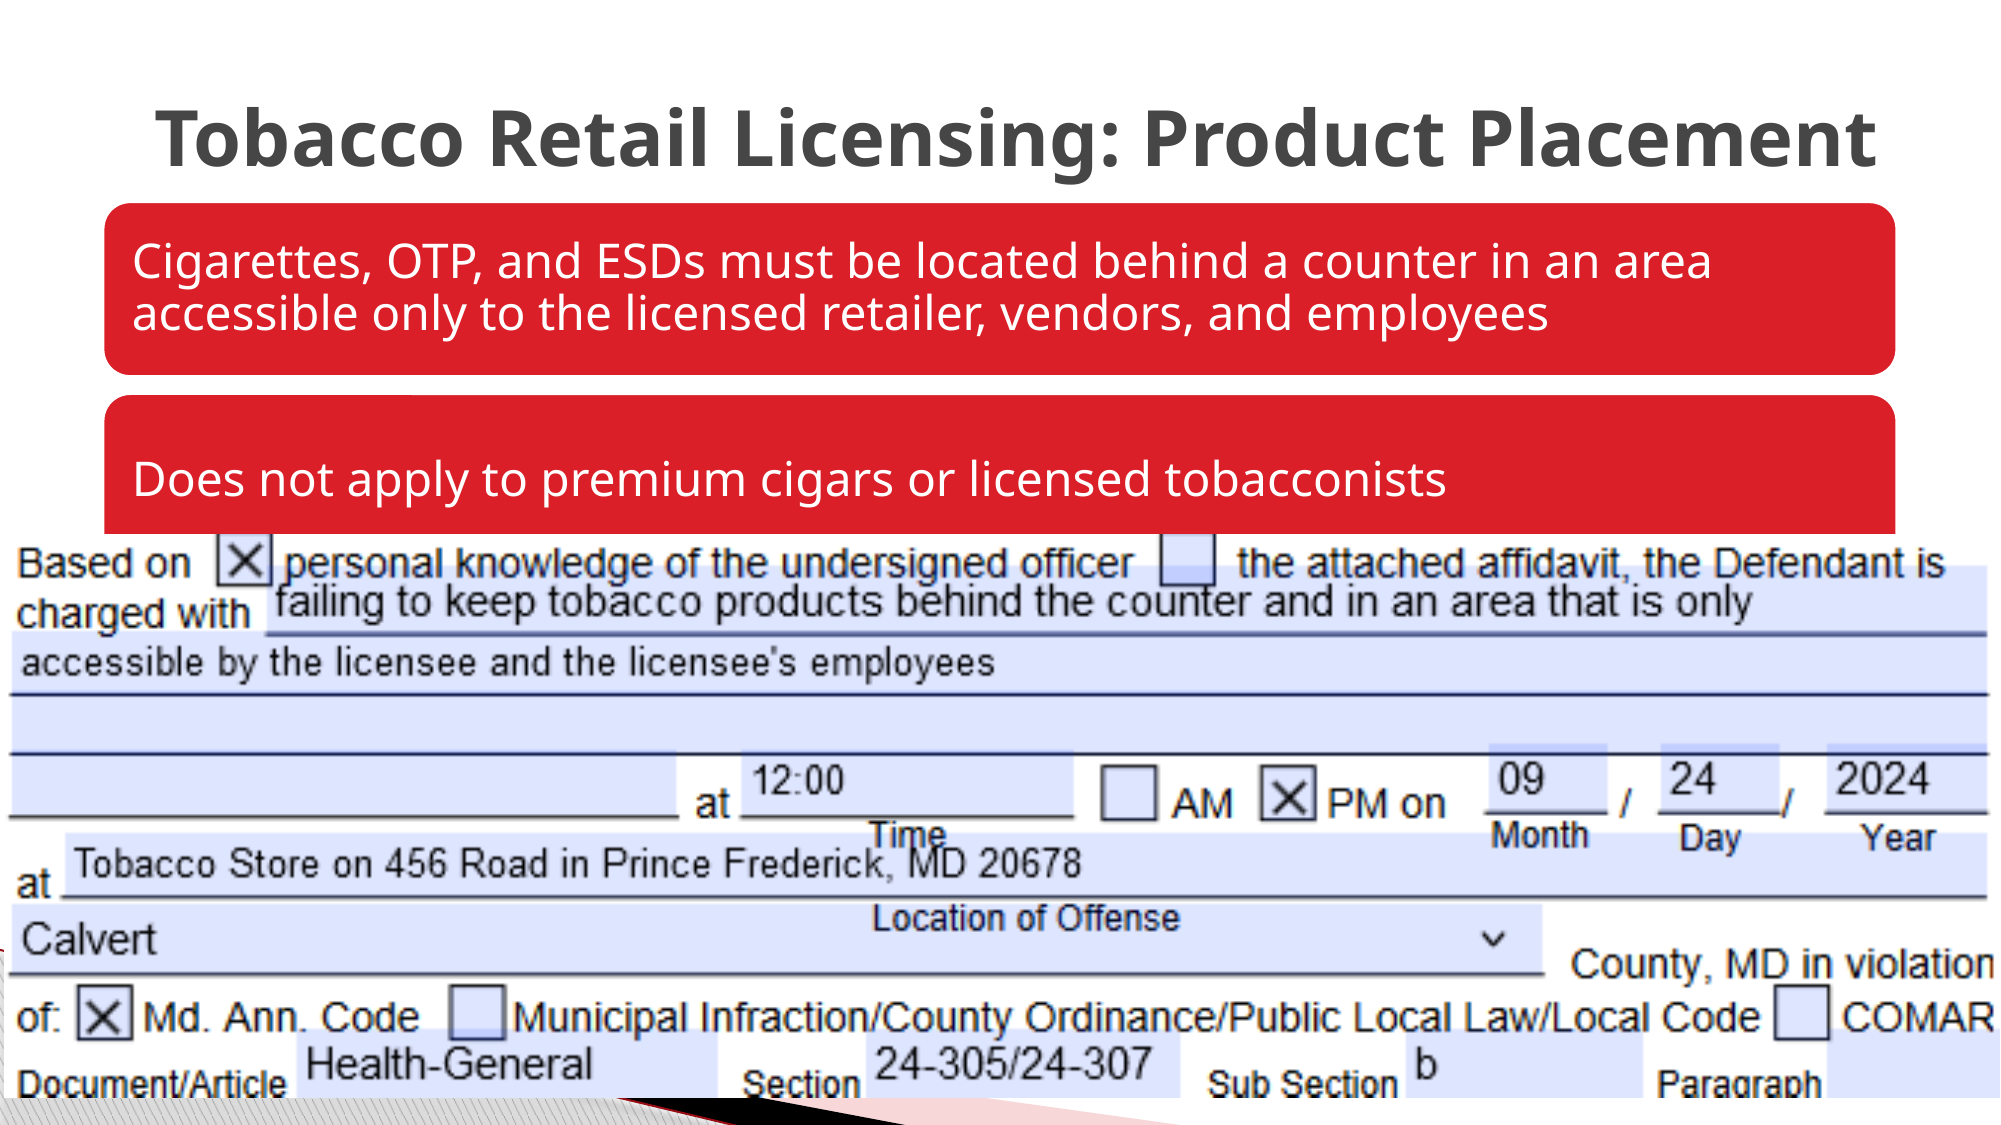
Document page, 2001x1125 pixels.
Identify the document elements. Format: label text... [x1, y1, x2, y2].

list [99, 191, 1901, 533]
title Tobacco Retail Licensing: Product Placement [58, 41, 1976, 229]
picture [4, 533, 2000, 1098]
